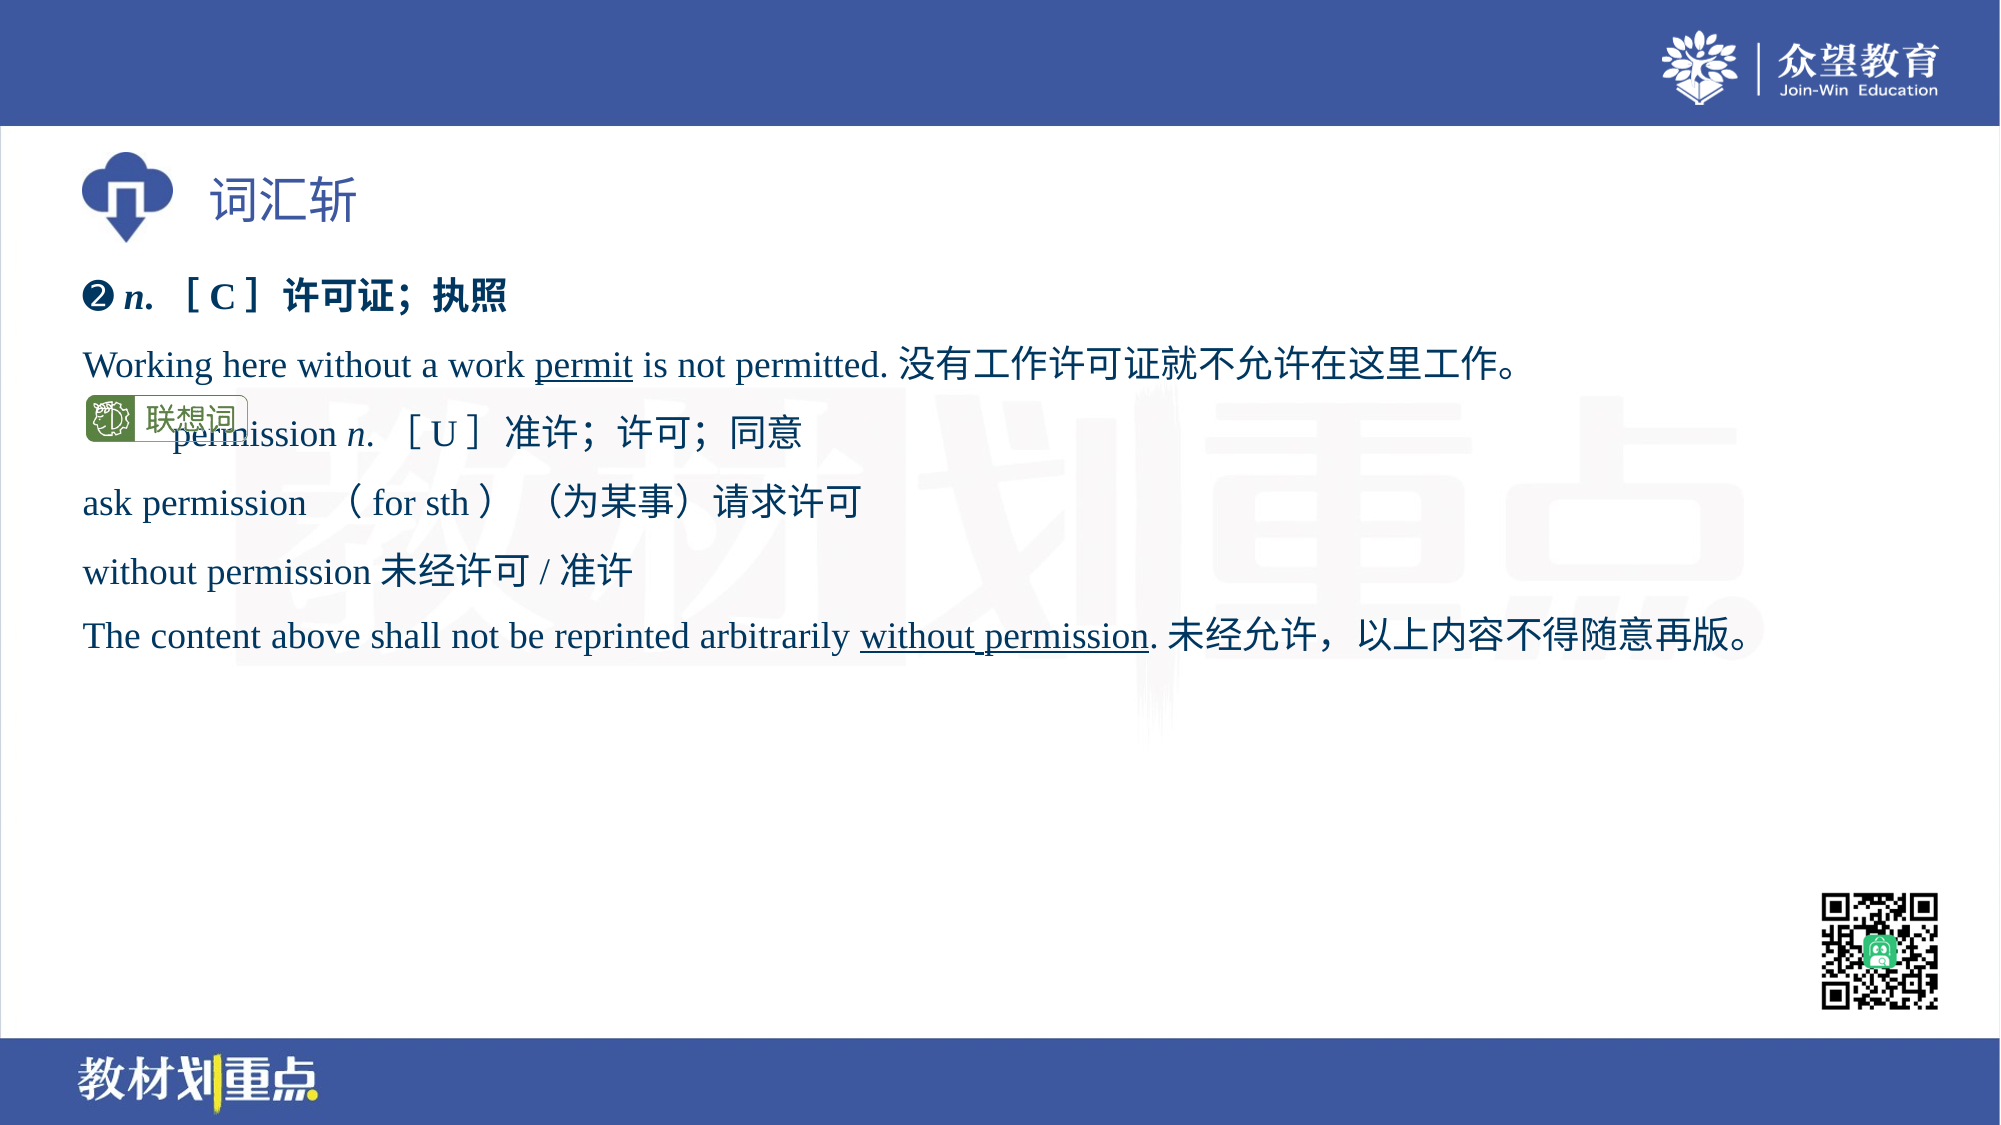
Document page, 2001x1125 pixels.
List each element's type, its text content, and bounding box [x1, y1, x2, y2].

picture [0, 0, 2000, 1125]
text_box ➋ n.［C］许可证；执照 Working here without a work permit is not permitted.没有工作许可证就不允许在这里工作。 permission n.［U］准许；许可；同意 ask permission （for sth） （为某事）请求许可 without permission未经许可/准许 The content above shall not be reprinted arbitrarily without permission.未经允许，以上内容不得随意再版。 [82, 247, 1817, 650]
